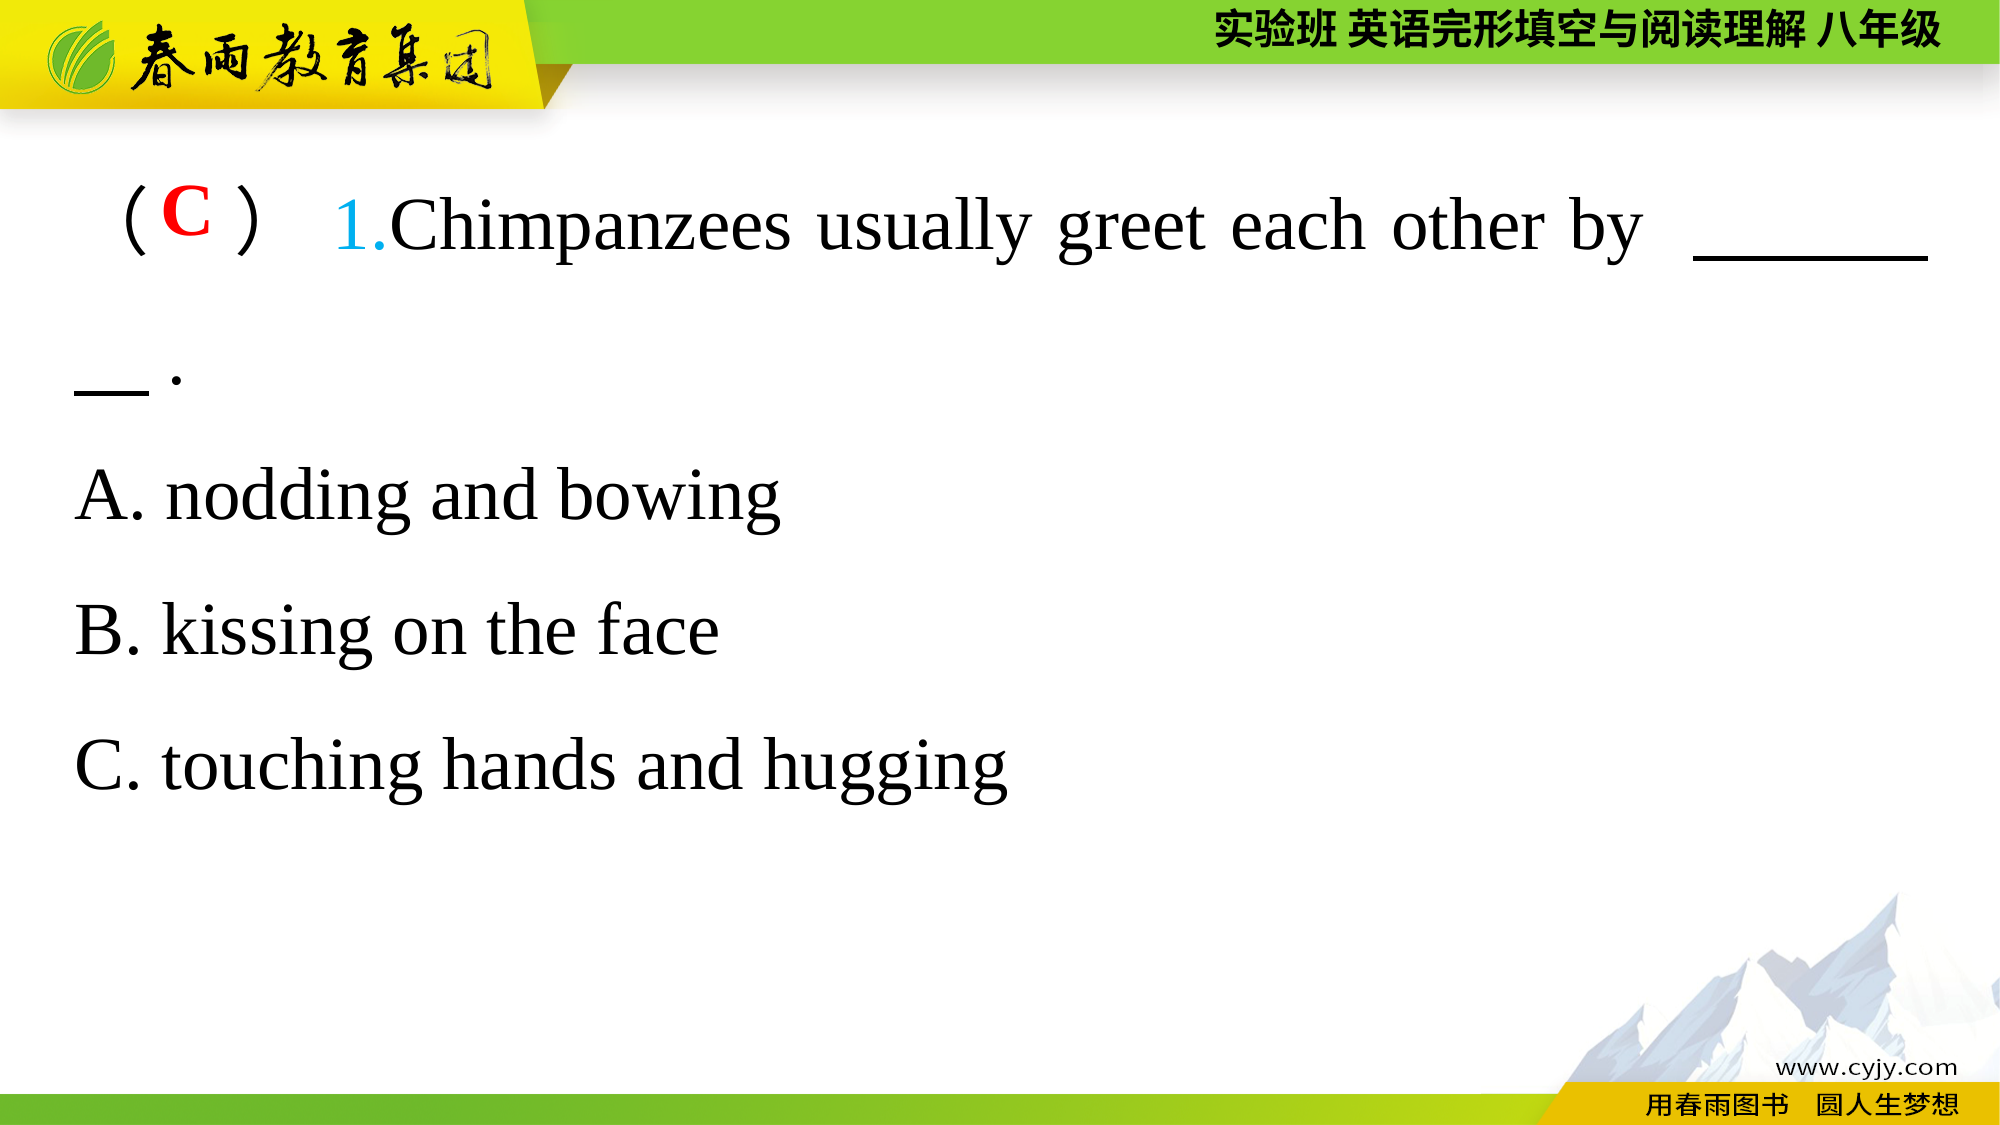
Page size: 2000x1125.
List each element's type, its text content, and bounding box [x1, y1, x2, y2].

list （ ）1.Chimpanzees usually greet each other by . A. nodding and bowing B. kissing on the face C. touching hands and hugging [59, 122, 1944, 667]
text_box C [145, 153, 230, 259]
picture [0, 0, 2000, 1125]
